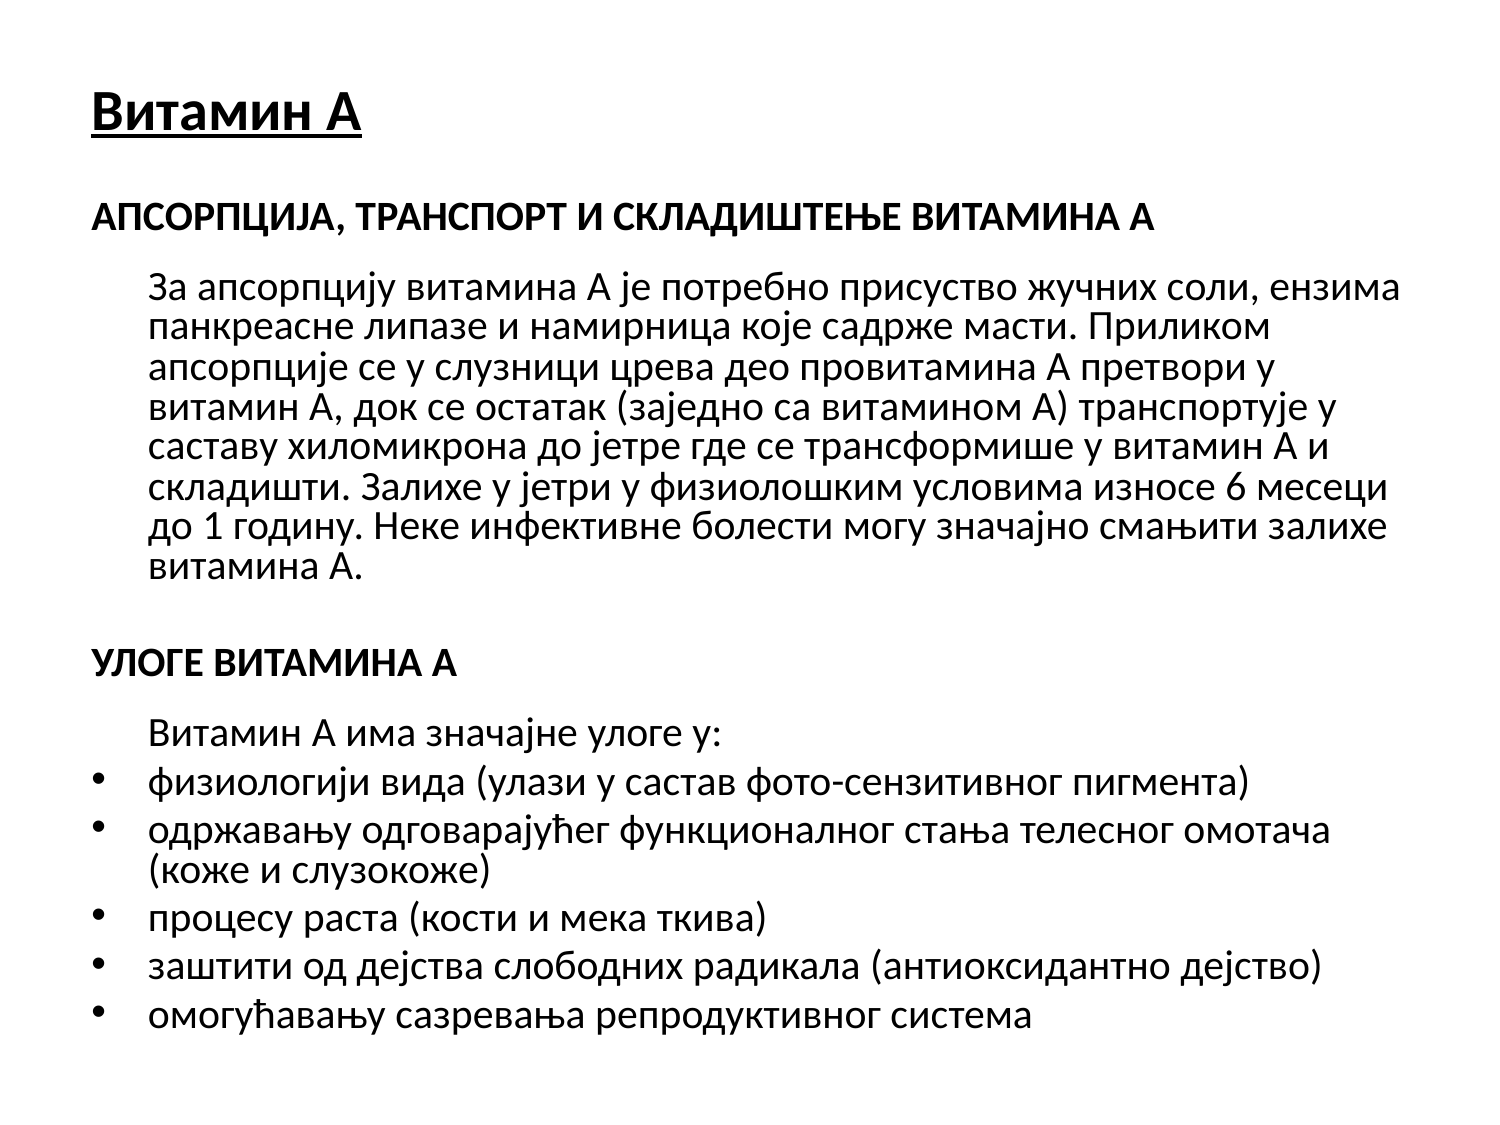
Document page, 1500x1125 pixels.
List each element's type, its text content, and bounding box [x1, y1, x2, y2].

text_box Витамин А АПСОРПЦИЈА, ТРАНСПОРТ И СКЛАДИШТЕЊЕ ВИТАМИНА А За апсорпцију витамина А је потребно присуство жучних соли, ензима панкреасне липазе и намирница које садрже масти. Приликом апсорпције се у слузници црева део провитамина А претвори у витамин А, док се остатак (заједно са витамином А) транспортује у саставу хиломикрона до јетре где се трансформише у витамин А и складишти. Залихе у јетри у физиолошким условима износе 6 месеци до 1 годину. Неке инфективне болести могу значајно смањити залихе витамина А. УЛОГЕ ВИТАМИНА А Витамин А има значајне улоге у: физиологији вида (улази у састав фото-сензитивног пигмента) одржавању одговарајућег функционалног стања телесног омотача (коже и слузокоже) процесу раста (кости и мека ткива) заштити од дејства слободних радикала (антиоксидантно дејство) омогућавању сазревања репродуктивног система [76, 78, 1440, 1071]
